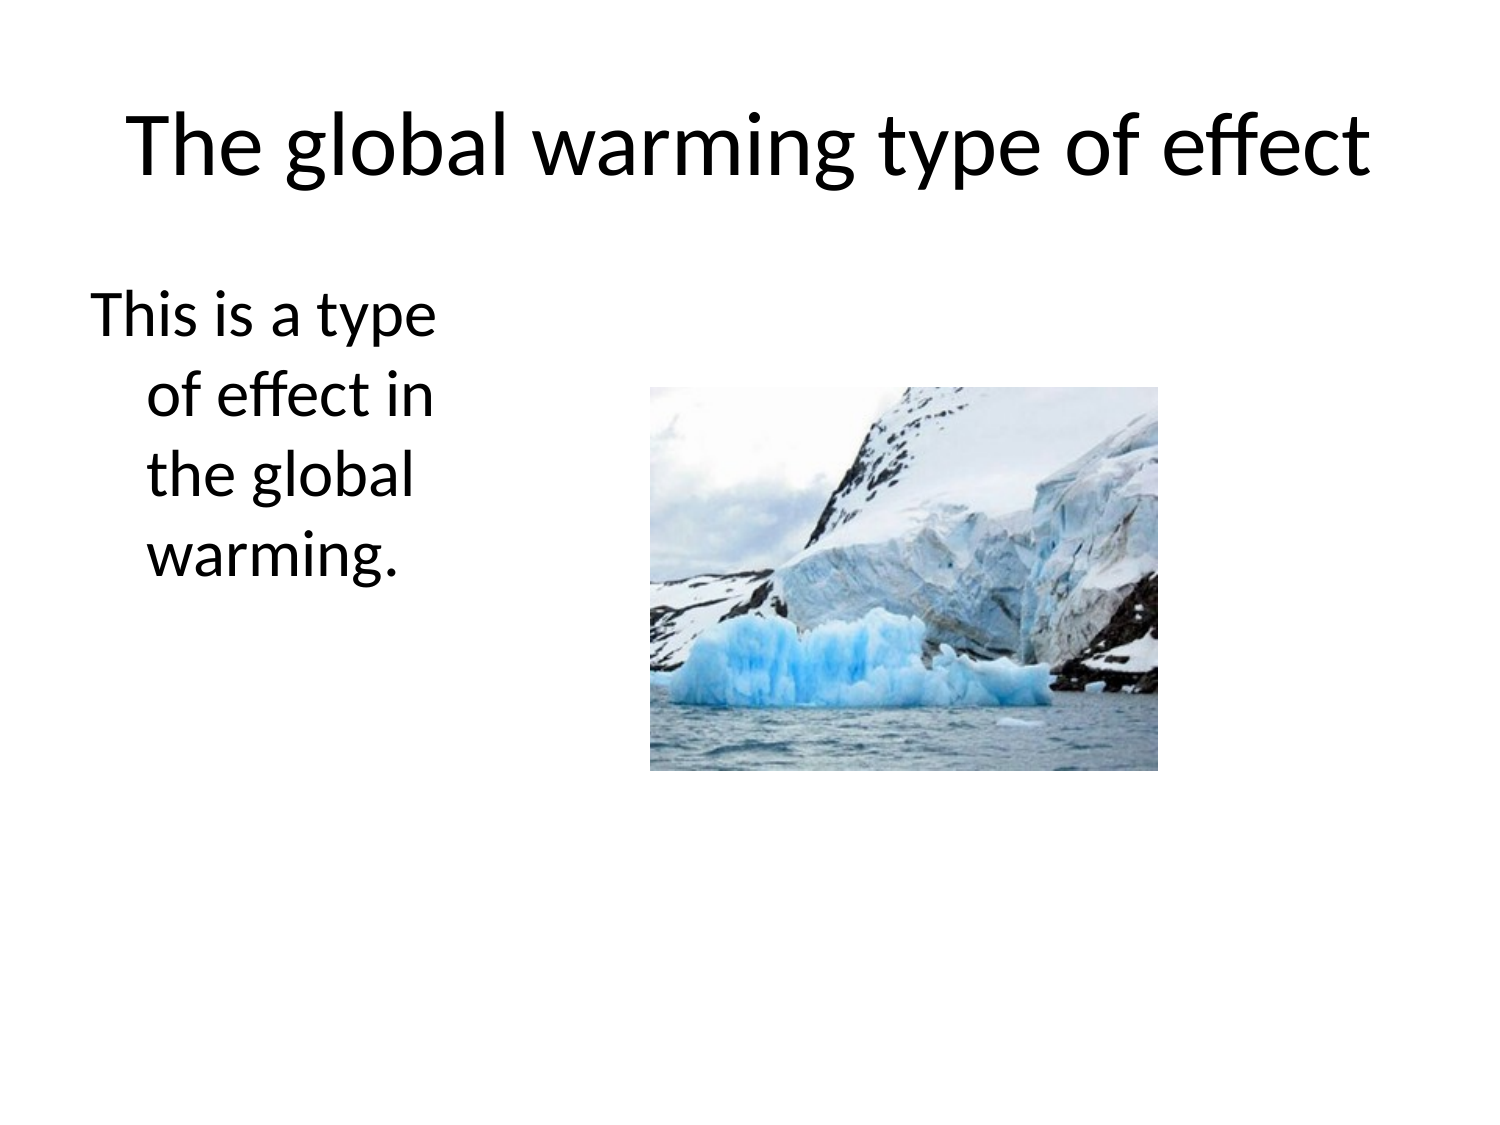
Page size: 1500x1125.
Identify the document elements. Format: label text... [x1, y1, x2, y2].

list This is a type of effect in the global warming. [75, 262, 500, 1005]
picture [649, 387, 1159, 771]
title The global warming type of effect [75, 45, 1425, 233]
